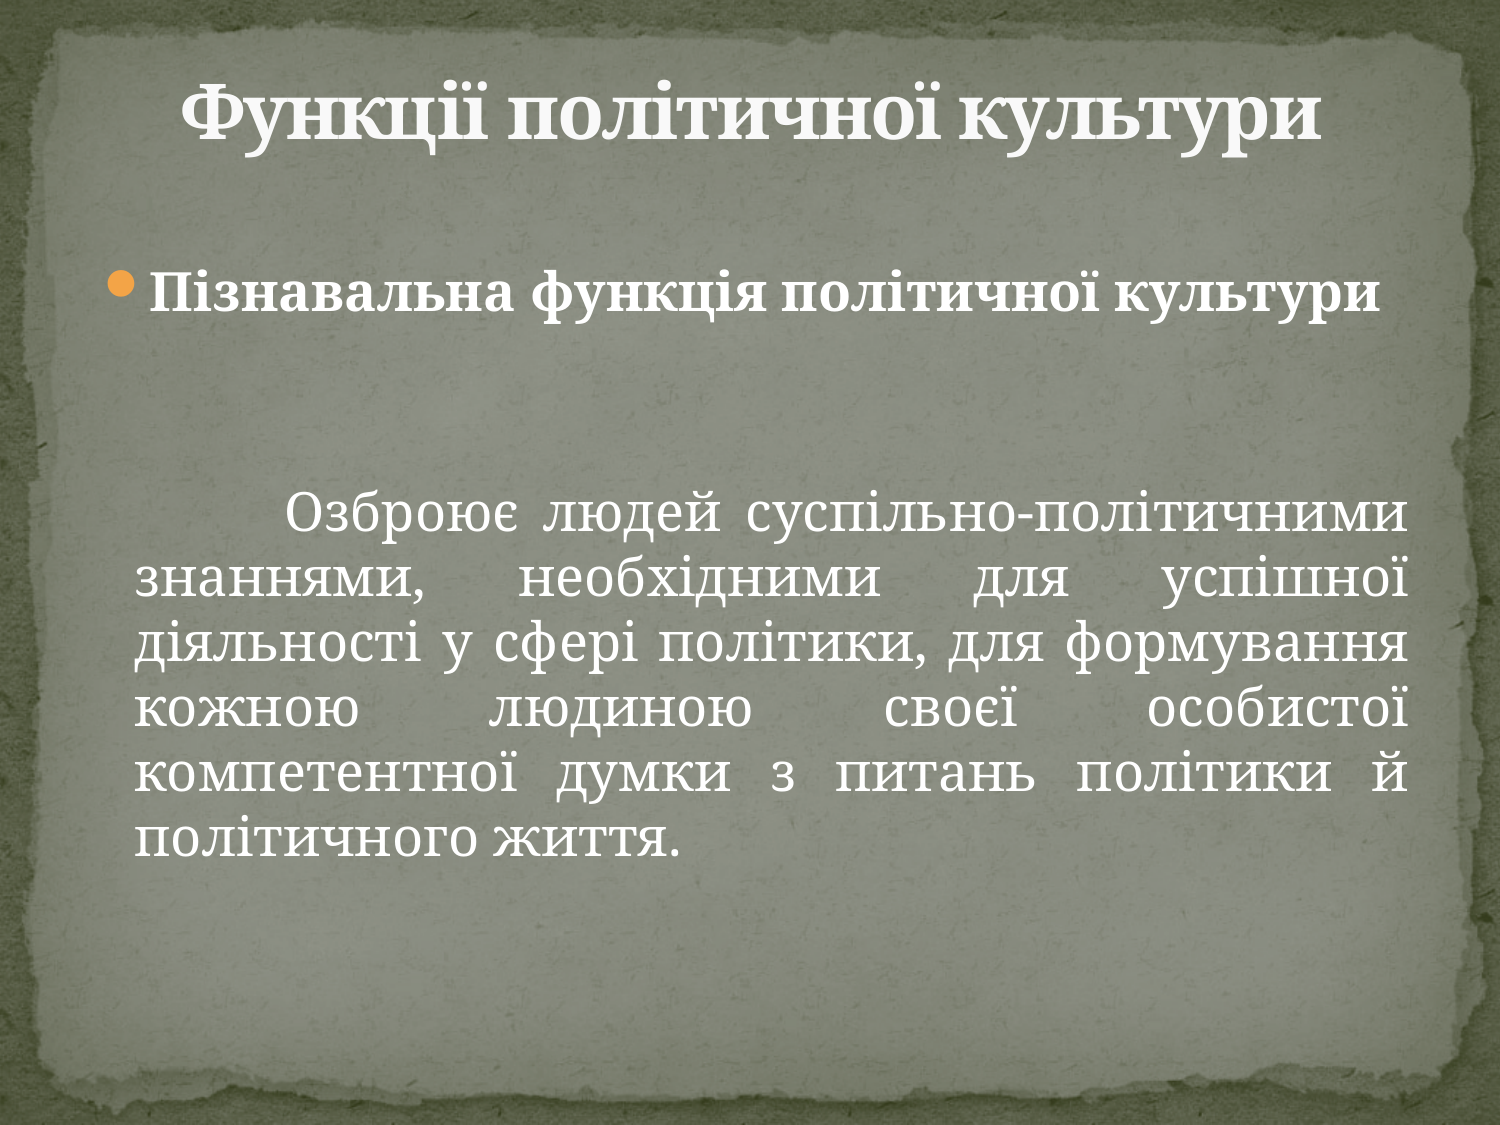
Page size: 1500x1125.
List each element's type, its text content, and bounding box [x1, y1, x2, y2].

list Пізнавальна функція політичної культури Озброює людей суспільно-політичними знаннями, необхідними для успішної діяльності у сфері політики, для формування кожною людиною своєї особистої компетентної думки з питань політики й політичного життя. [75, 249, 1425, 1000]
title Функції політичної культури [76, 54, 1427, 255]
